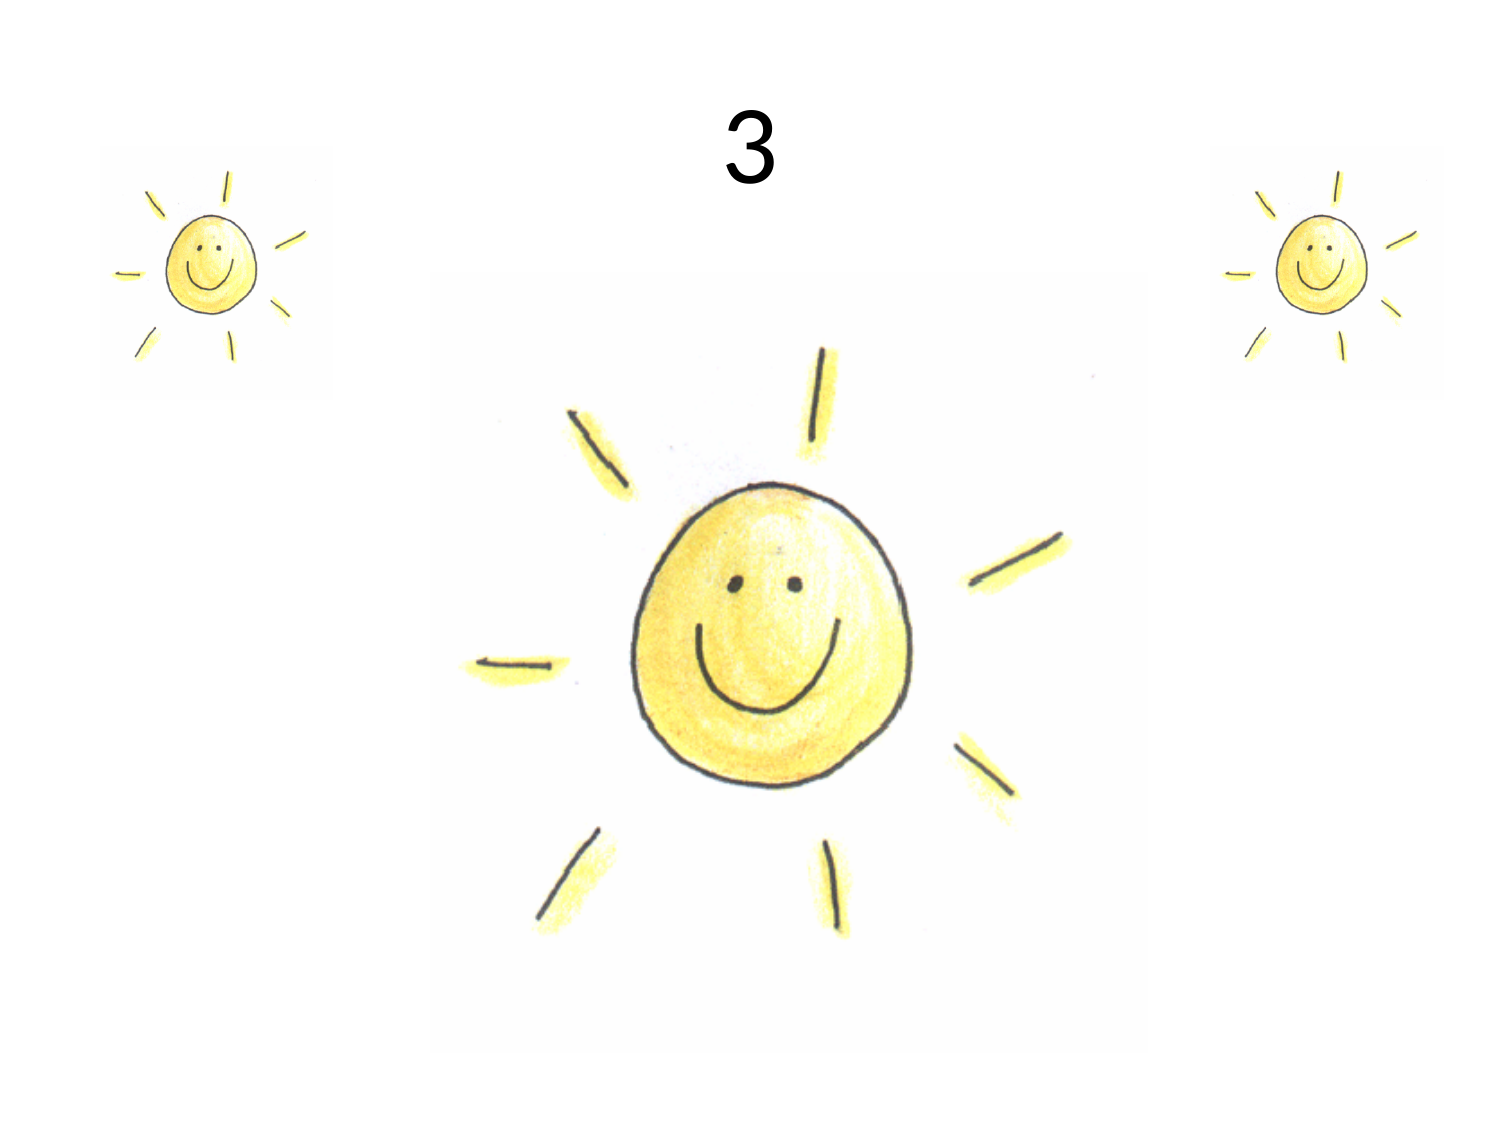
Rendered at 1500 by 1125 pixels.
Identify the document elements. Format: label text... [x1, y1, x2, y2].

picture [430, 272, 1148, 1053]
picture [1210, 146, 1444, 400]
title 3 [75, 45, 1425, 233]
picture [100, 146, 333, 400]
